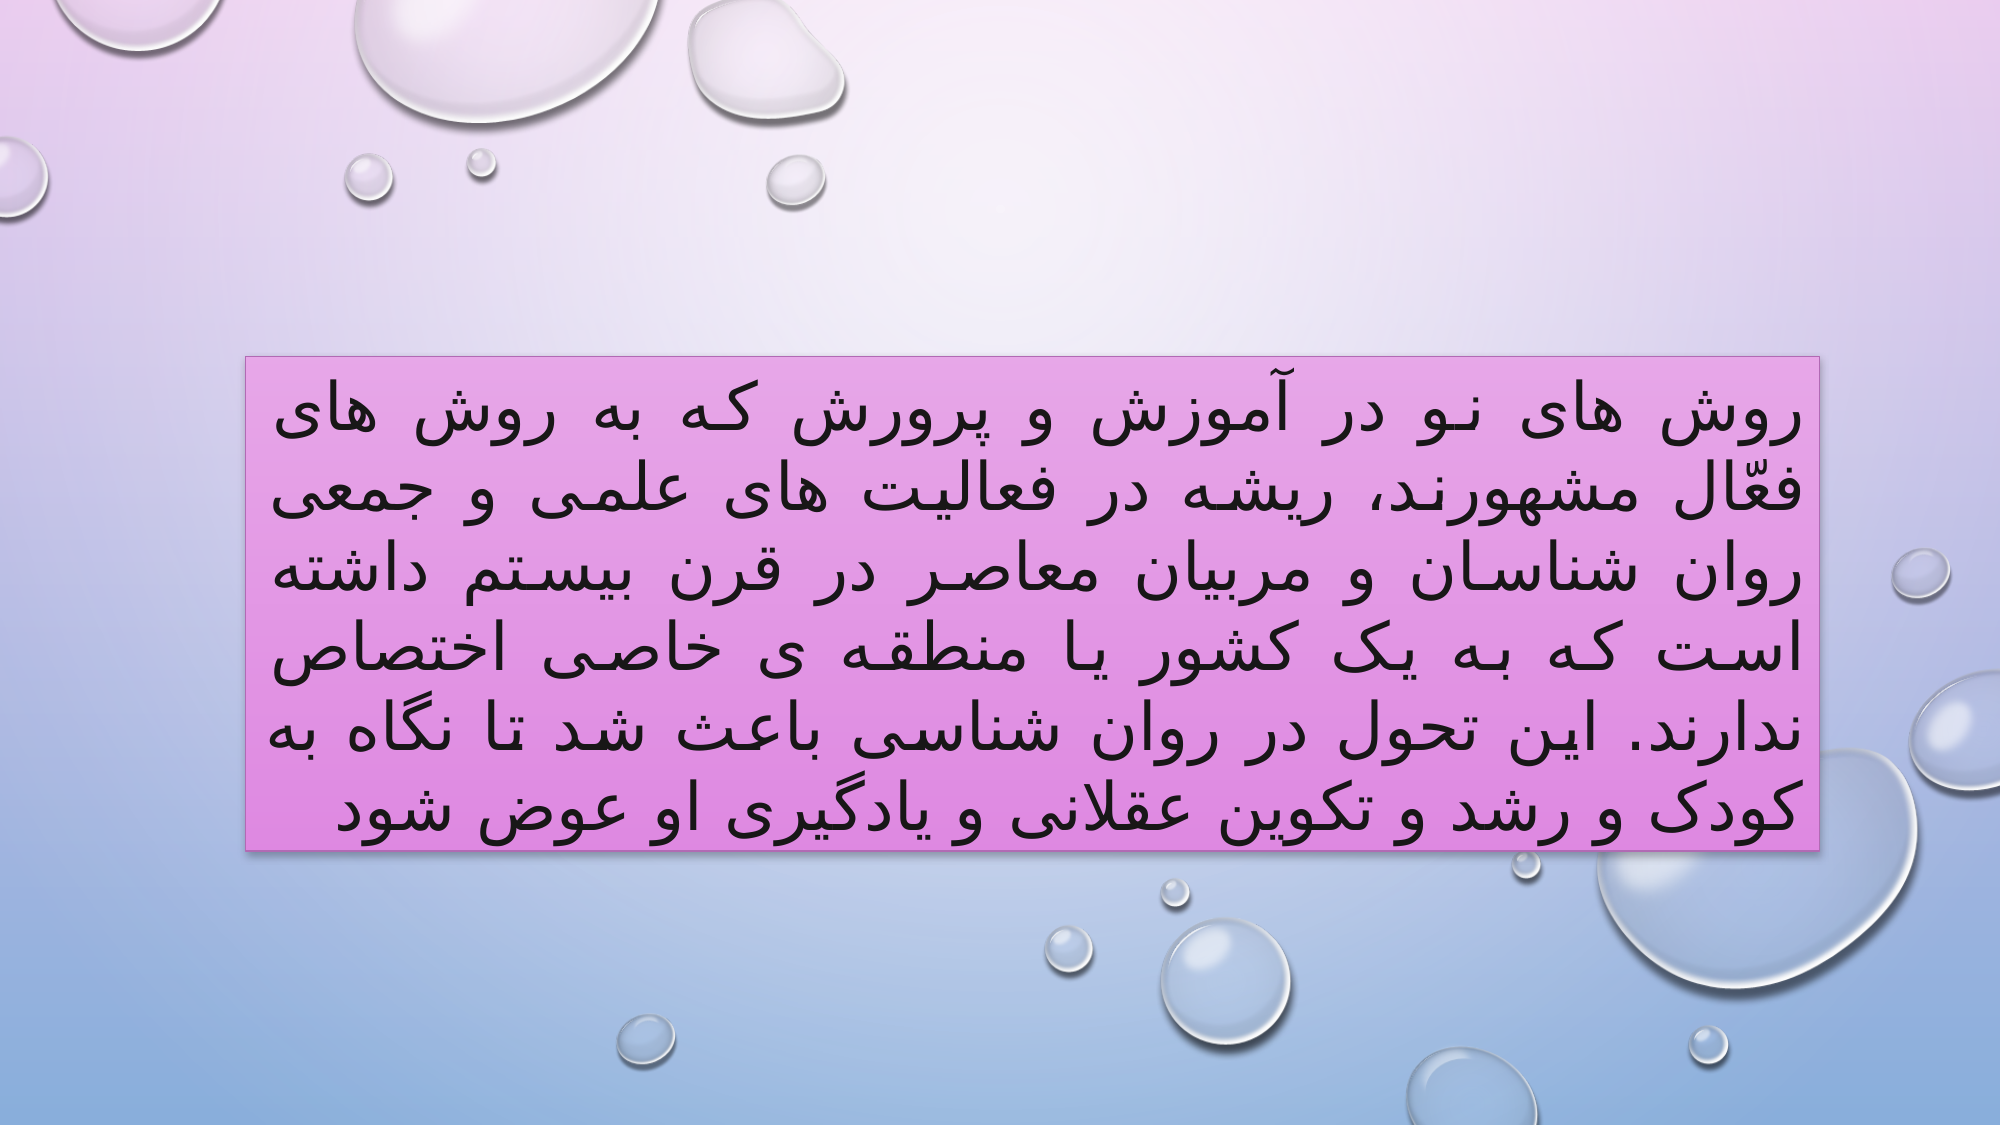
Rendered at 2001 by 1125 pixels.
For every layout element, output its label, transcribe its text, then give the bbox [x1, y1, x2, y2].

picture [0, 0, 2000, 1125]
text_box روش های نو در آموزش و پرورش که به روش های فعّال مشهورند، ريشه در فعاليت های علمی و جمعی روان شناسان و مربيان معاصر در قرن بيستم داشته است که به يک کشور يا منطقه ی خاصی اختصاص ندارند. اين تحول در روان شناسی باعث شد تا نگاه به کودک و رشد و تکوين عقلانی و يادگيری او عوض شود [245, 356, 1820, 852]
